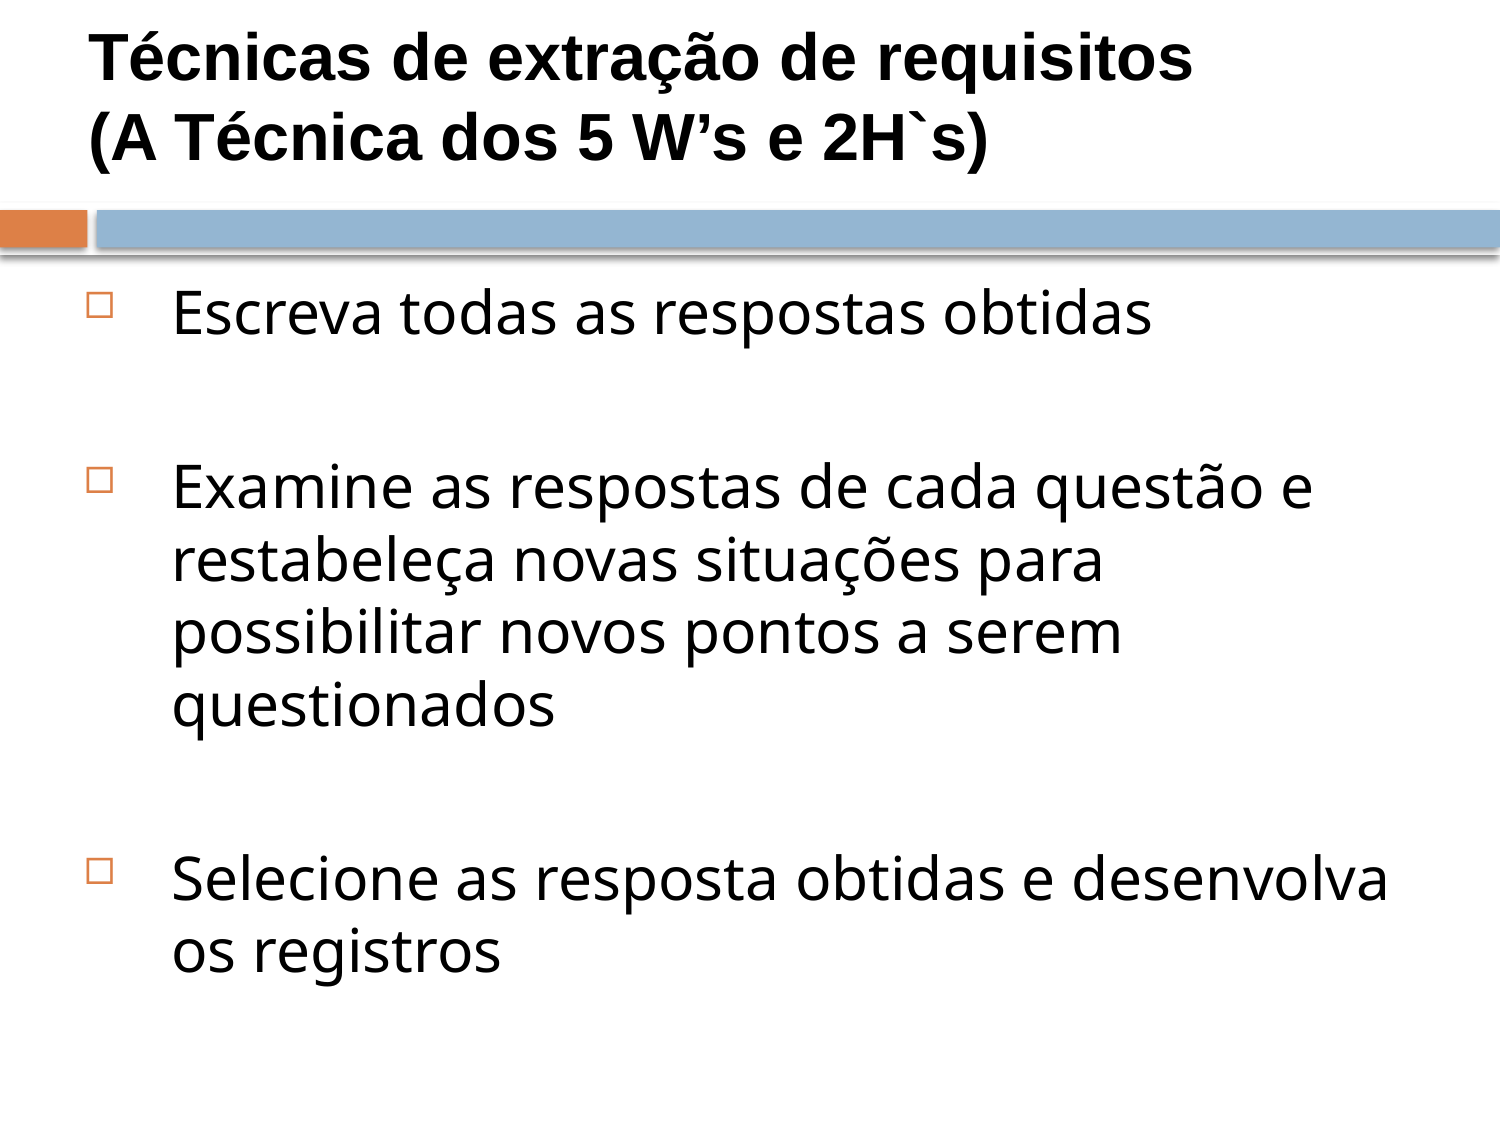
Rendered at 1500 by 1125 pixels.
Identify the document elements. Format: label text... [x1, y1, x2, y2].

text_box Técnicas de extração de requisitos (A Técnica dos 5 W’s e 2H`s) [73, 54, 1349, 182]
list Escreva todas as respostas obtidas Examine as respostas de cada questão e restabeleça novas situações para possibilitar novos pontos a serem questionados Selecione as resposta obtidas e desenvolva os registros [69, 267, 1438, 1004]
